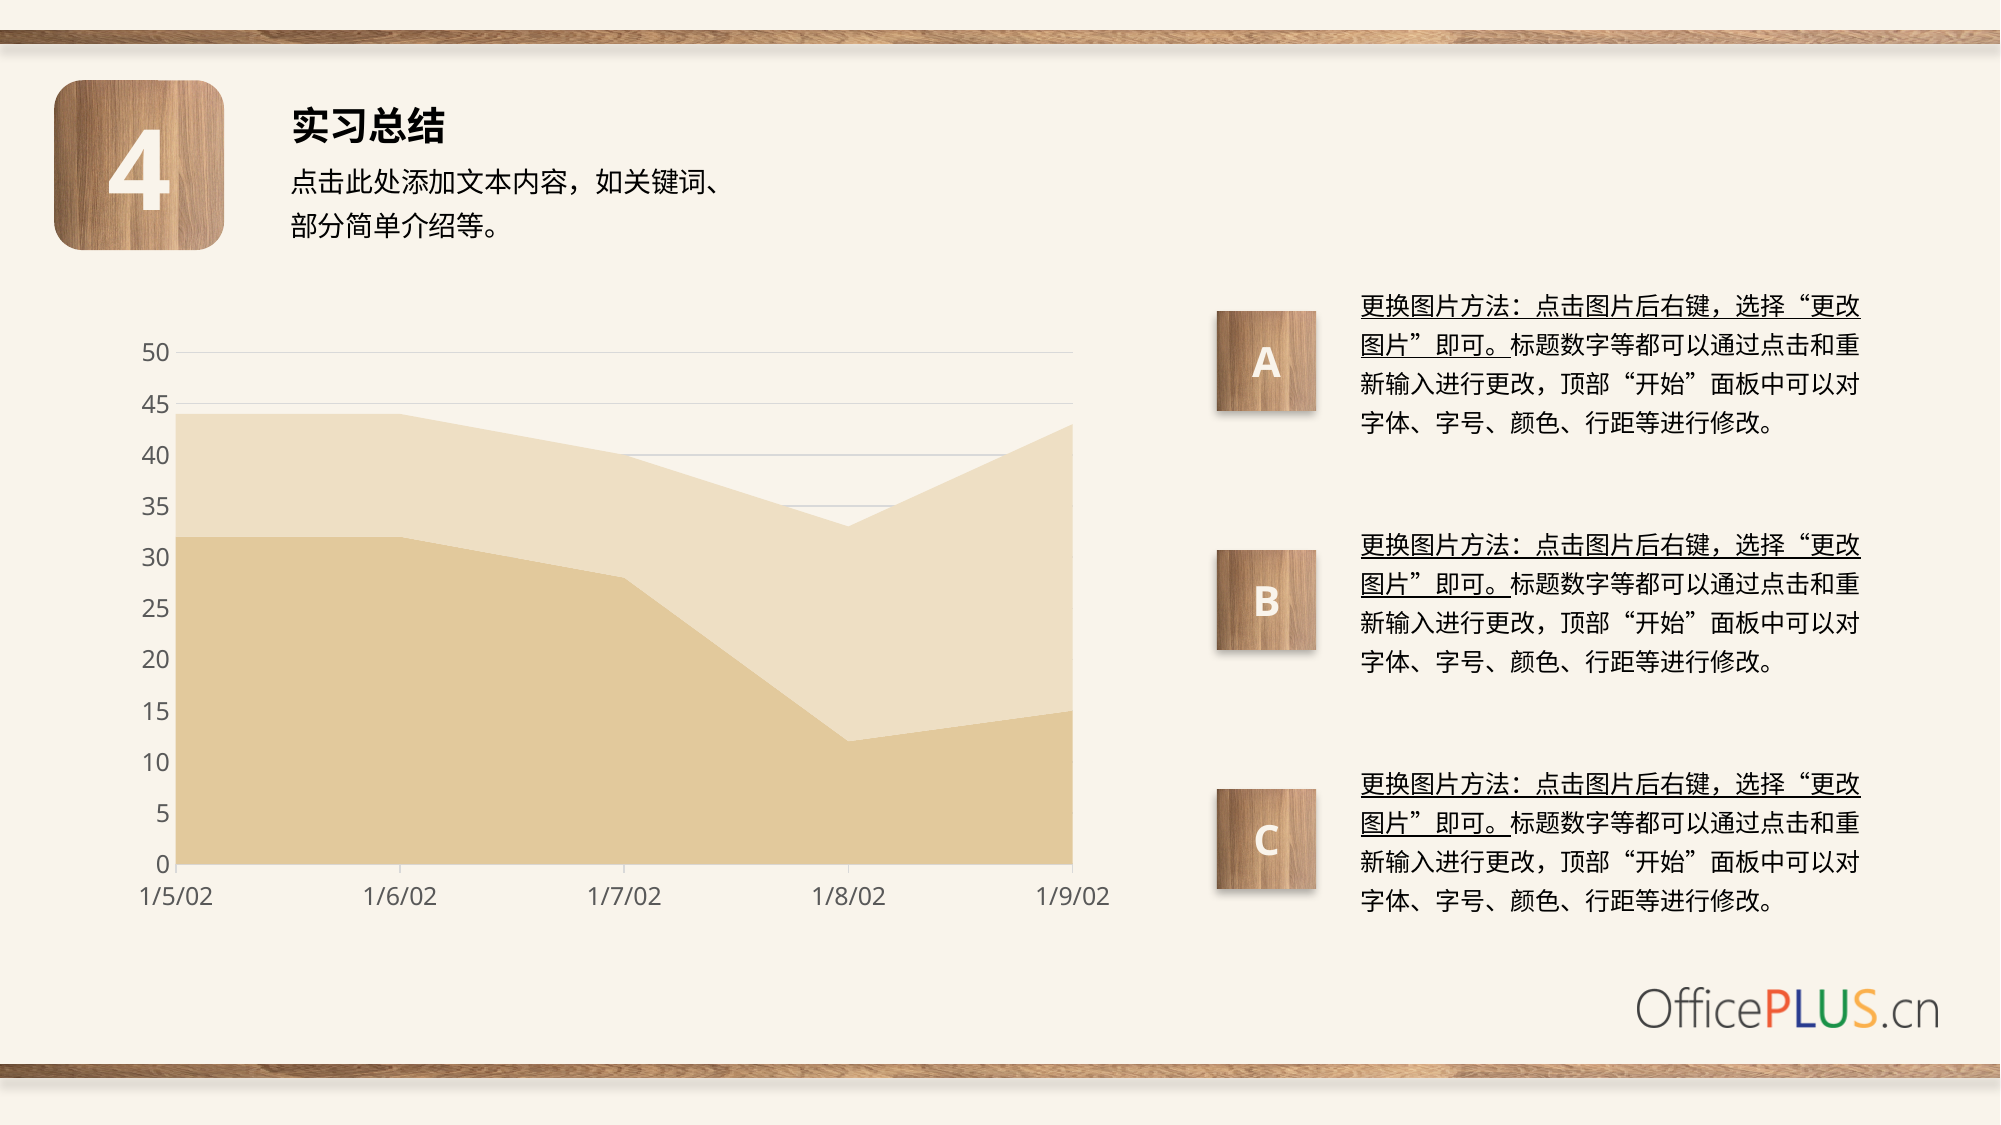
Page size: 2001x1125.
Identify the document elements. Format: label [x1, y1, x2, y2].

picture [0, 30, 2000, 44]
text_box [54, 80, 748, 251]
text_box [1216, 752, 1887, 926]
chart [117, 323, 1131, 926]
picture [0, 1064, 2000, 1078]
text_box [1216, 513, 1887, 687]
picture [1637, 987, 1938, 1028]
text_box [1216, 274, 1887, 447]
